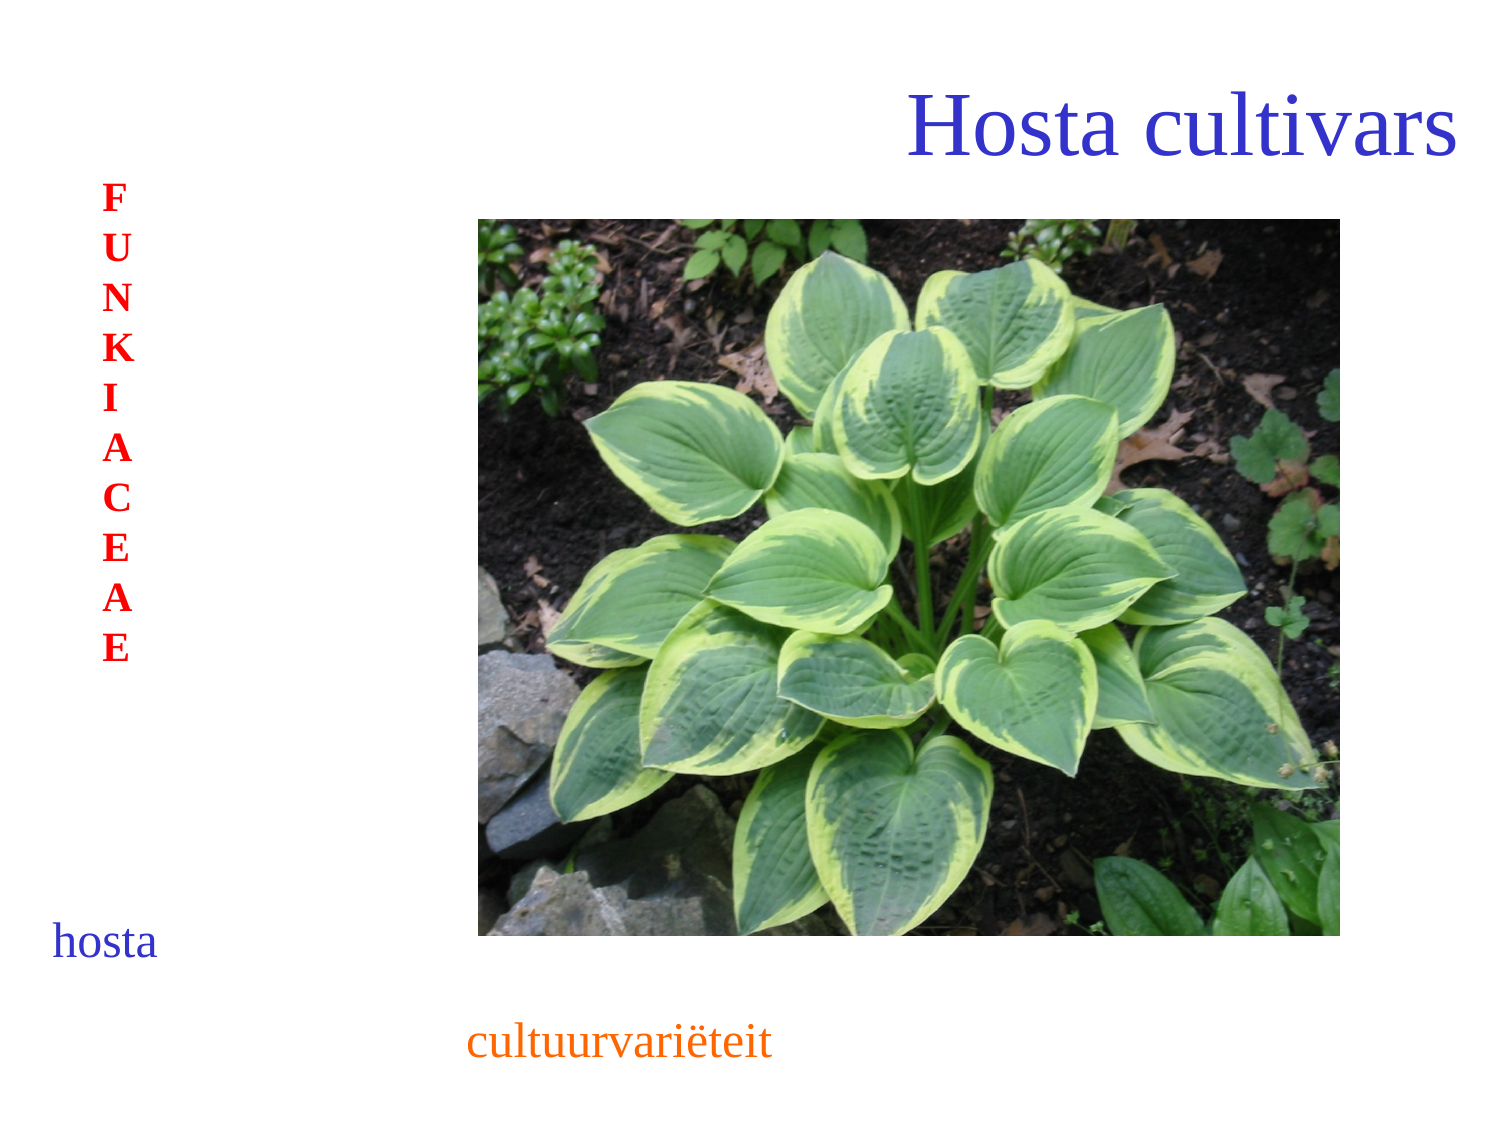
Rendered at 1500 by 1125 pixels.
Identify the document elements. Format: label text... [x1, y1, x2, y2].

picture [478, 219, 1340, 936]
text_box hosta [37, 899, 1100, 975]
title Hosta cultivars [200, 24, 1475, 213]
text_box FUNKIACEAE [87, 162, 150, 678]
text_box cultuurvariëteit [75, 999, 788, 1075]
